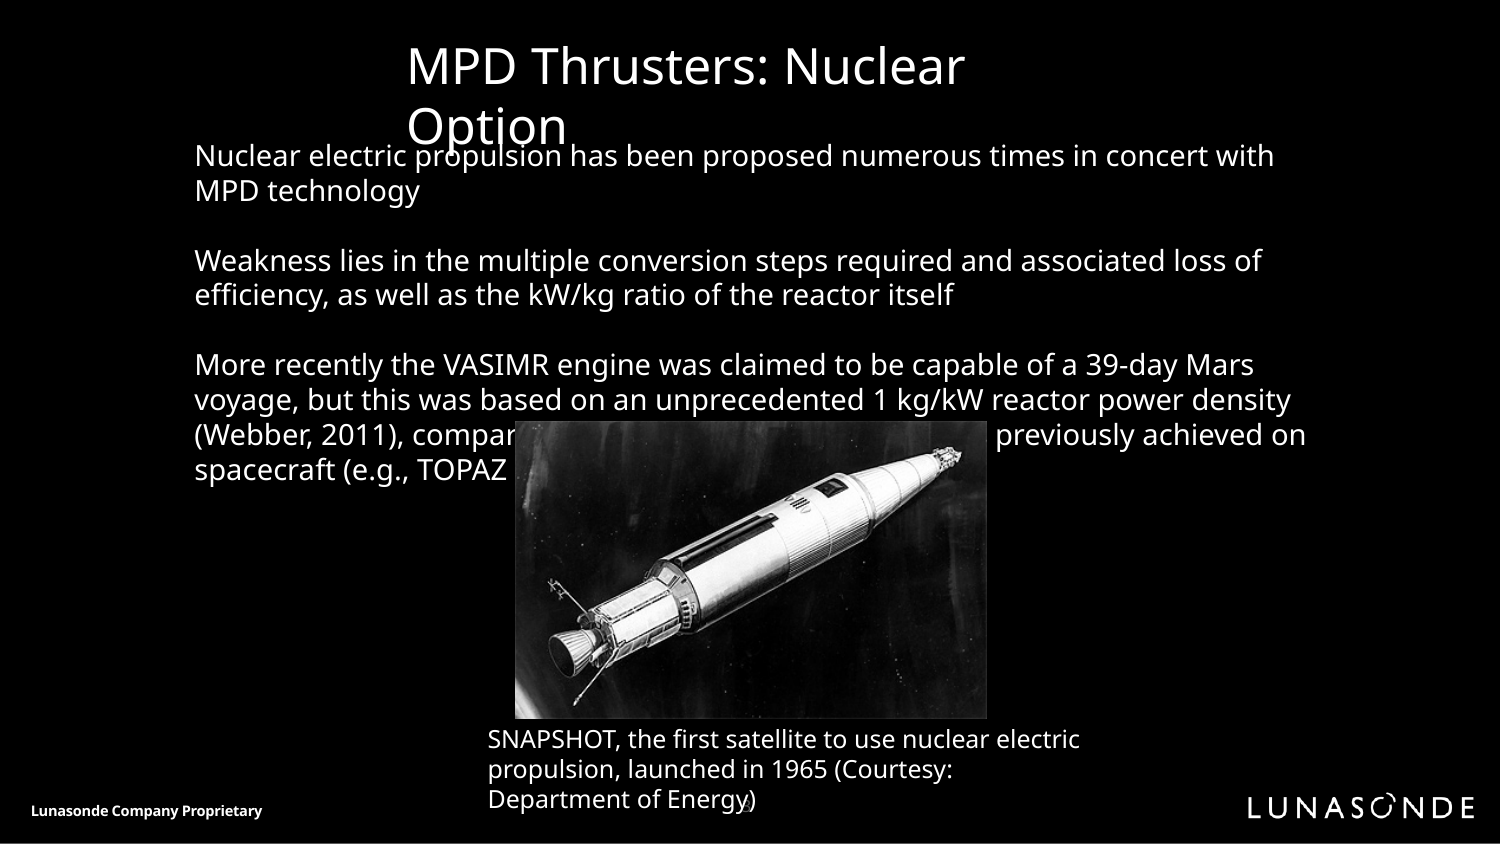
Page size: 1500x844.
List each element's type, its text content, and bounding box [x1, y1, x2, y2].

title Nuclear electric propulsion has been proposed numerous times in concert with MPD technology Weakness lies in the multiple conversion steps required and associated loss of efficiency, as well as the kW/kg ratio of the reactor itself More recently the VASIMR engine was claimed to be capable of a 39-day Mars voyage, but this was based on an unprecedented 1 kg/kW reactor power density (Webber, 2011), compared to the 100 kg/kW that has been previously achieved on spacecraft (e.g., TOPAZ reactor) [194, 136, 1340, 491]
picture [1236, 783, 1485, 827]
text_box SNAPSHOT, the first satellite to use nuclear electric propulsion, launched in 1965 (Courtesy: Department of Energy) [487, 723, 1100, 844]
text_box MPD Thrusters: Nuclear Option [391, 27, 1142, 163]
picture [515, 421, 988, 720]
footer Lunasonde Company Proprietary [28, 800, 281, 844]
